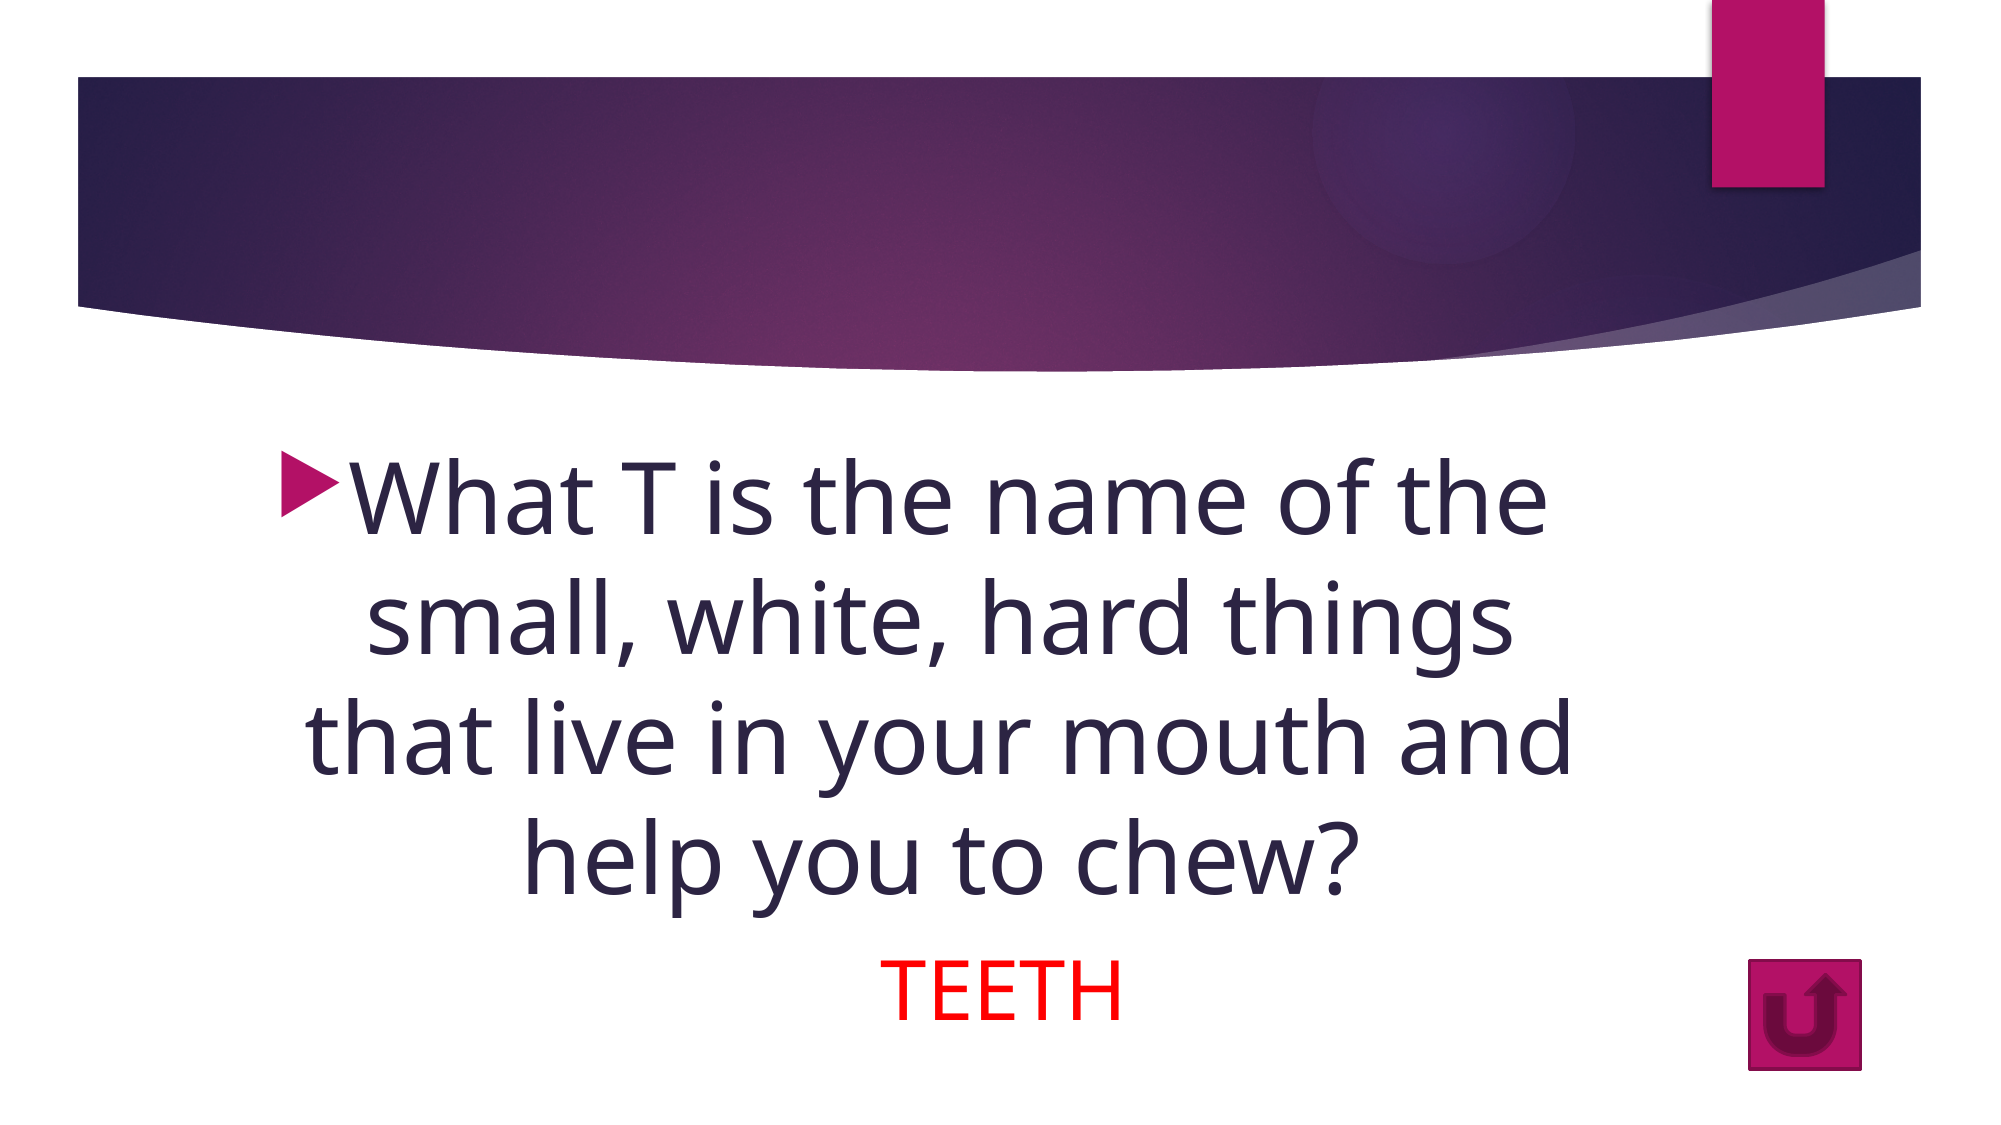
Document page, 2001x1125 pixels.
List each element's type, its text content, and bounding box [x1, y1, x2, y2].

list What T is the name of the small, white, hard things that live in your mouth and help you to chew? [189, 427, 1638, 988]
text_box TEETH [866, 929, 1341, 1045]
text_box [1748, 959, 1862, 1071]
